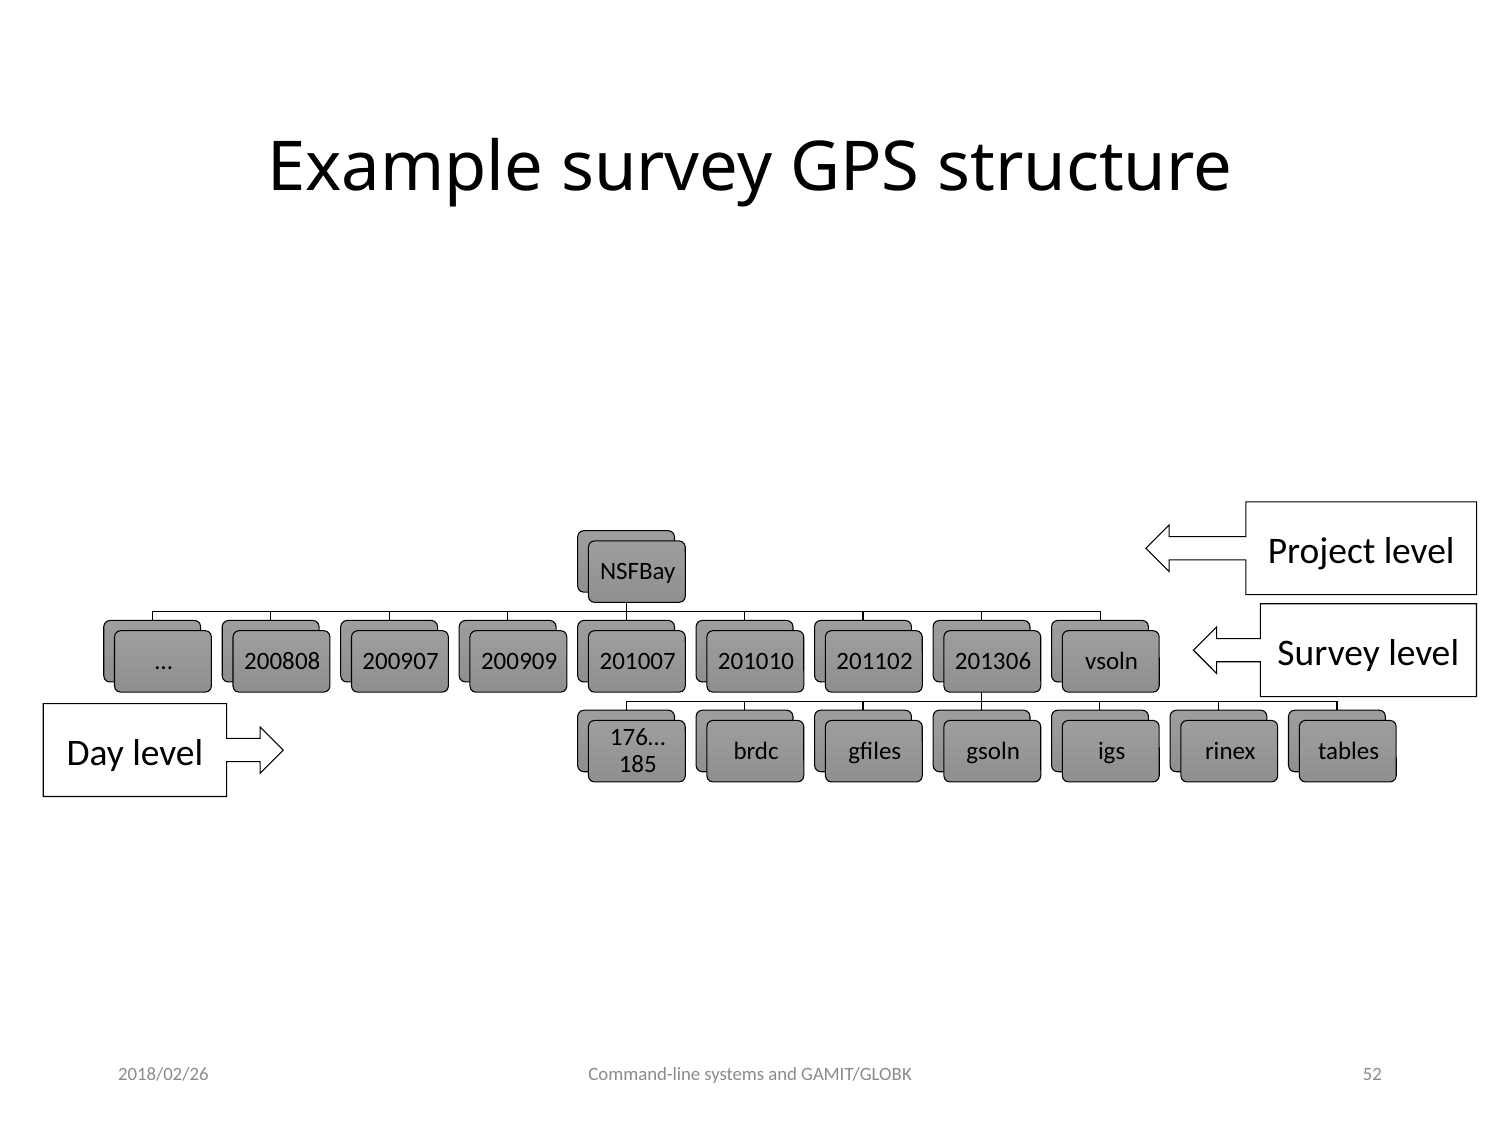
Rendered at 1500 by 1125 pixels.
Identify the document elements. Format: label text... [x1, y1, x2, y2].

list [103, 299, 1397, 1014]
text_box Day level [42, 703, 103, 798]
footer Command-line systems and GAMIT/GLOBK [496, 1042, 1004, 1103]
text_box Project level [1397, 501, 1478, 596]
title Example survey GPS structure [103, 59, 1397, 278]
text_box Survey level [1397, 603, 1478, 698]
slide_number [103, 1042, 441, 1103]
slide_number 51 [1059, 1042, 1397, 1103]
